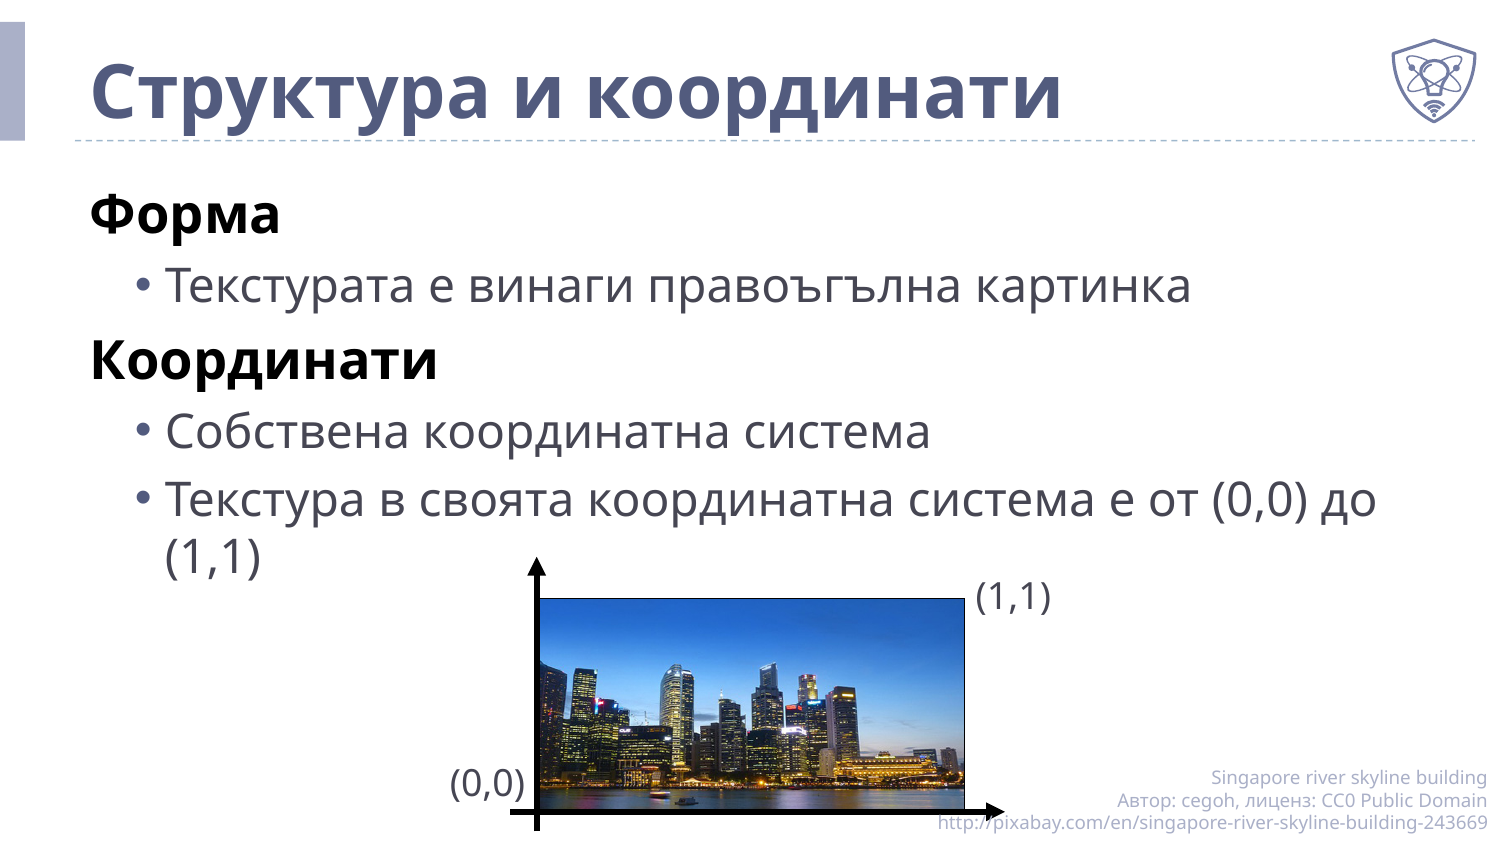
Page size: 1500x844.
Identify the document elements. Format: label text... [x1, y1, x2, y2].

text_box (1,1) [960, 564, 1096, 625]
text_box Singapore river skyline building Автор: cegoh, лиценз: CC0 Public Domain http://pixabay.com/en/singapore-river-skyline-building-243669 [689, 758, 1500, 841]
text_box (0,0) [404, 751, 529, 812]
title Структура и координати [75, 18, 1475, 141]
list Форма Текстурата е винаги правоъгълна картинка Координати Собствена координатна система Текстура в своята координатна система е от (0,0) до (1,1) [75, 171, 1475, 835]
picture [537, 598, 965, 811]
